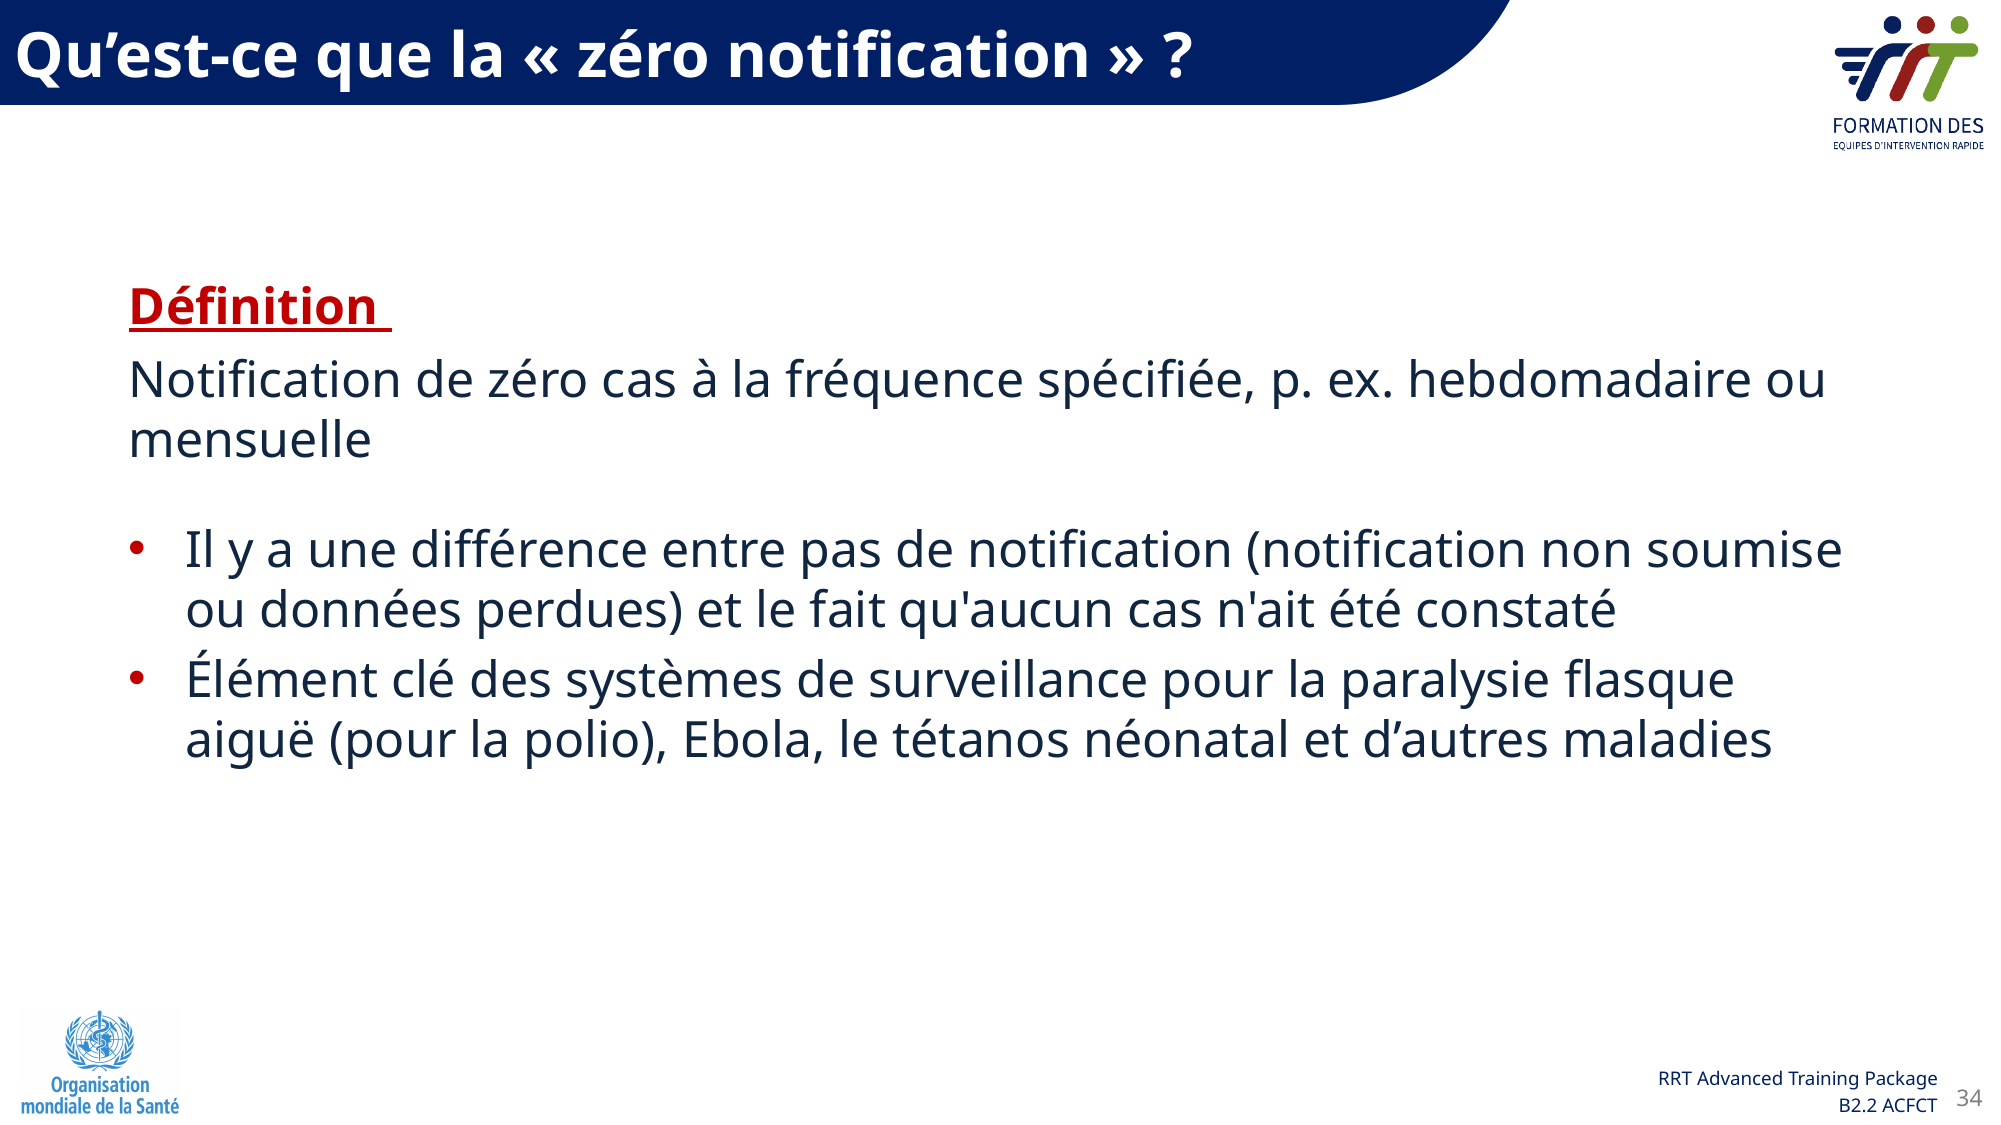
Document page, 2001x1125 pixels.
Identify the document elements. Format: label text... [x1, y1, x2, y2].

text_box Définition Notification de zéro cas à la fréquence spécifiée, p. ex. hebdomadaire ou mensuelle Il y a une différence entre pas de notification (notification non soumise ou données perdues) et le fait qu'aucun cas n'ait été constaté Élément clé des systèmes de surveillance pour la paralysie flasque aiguë (pour la polio), Ebola, le tétanos néonatal et d’autres maladies [114, 267, 1875, 1025]
picture [1833, 15, 1984, 151]
text_box Qu’est-ce que la « zéro notification » ? [0, 0, 1750, 134]
picture [20, 1009, 180, 1115]
